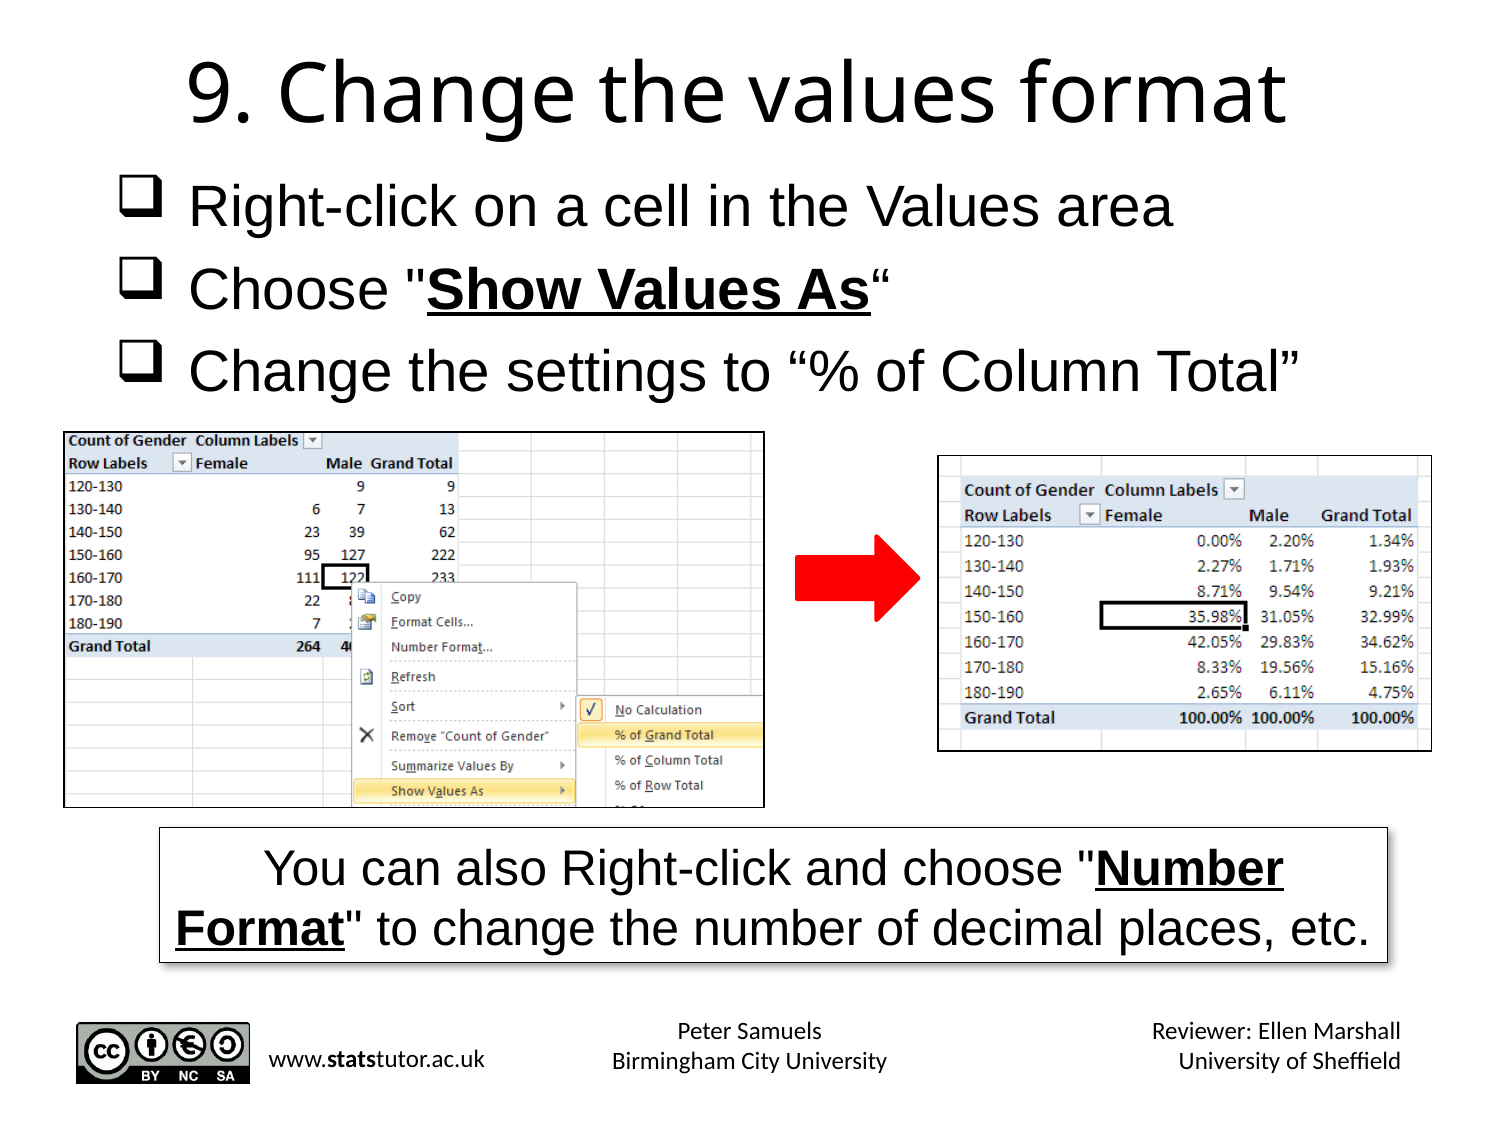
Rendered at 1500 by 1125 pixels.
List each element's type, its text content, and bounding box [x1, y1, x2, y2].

text_box Peter Samuels Birmingham City University [549, 1007, 951, 1083]
text_box www.statstutor.ac.uk [254, 1035, 550, 1080]
title 9. Change the values format [45, 42, 1428, 149]
picture [76, 1022, 251, 1084]
picture [64, 432, 764, 808]
text_box Right-click on a cell in the Values area Choose "Show Values As“ Change the settings to “% of Column Total” [100, 160, 1329, 411]
text_box [795, 534, 921, 622]
text_box Reviewer: Ellen Marshall University of Sheffield [1038, 1007, 1417, 1083]
picture [938, 455, 1431, 751]
text_box You can also Right-click and choose "Number Format" to change the number of decimal places, etc. [159, 827, 1388, 963]
